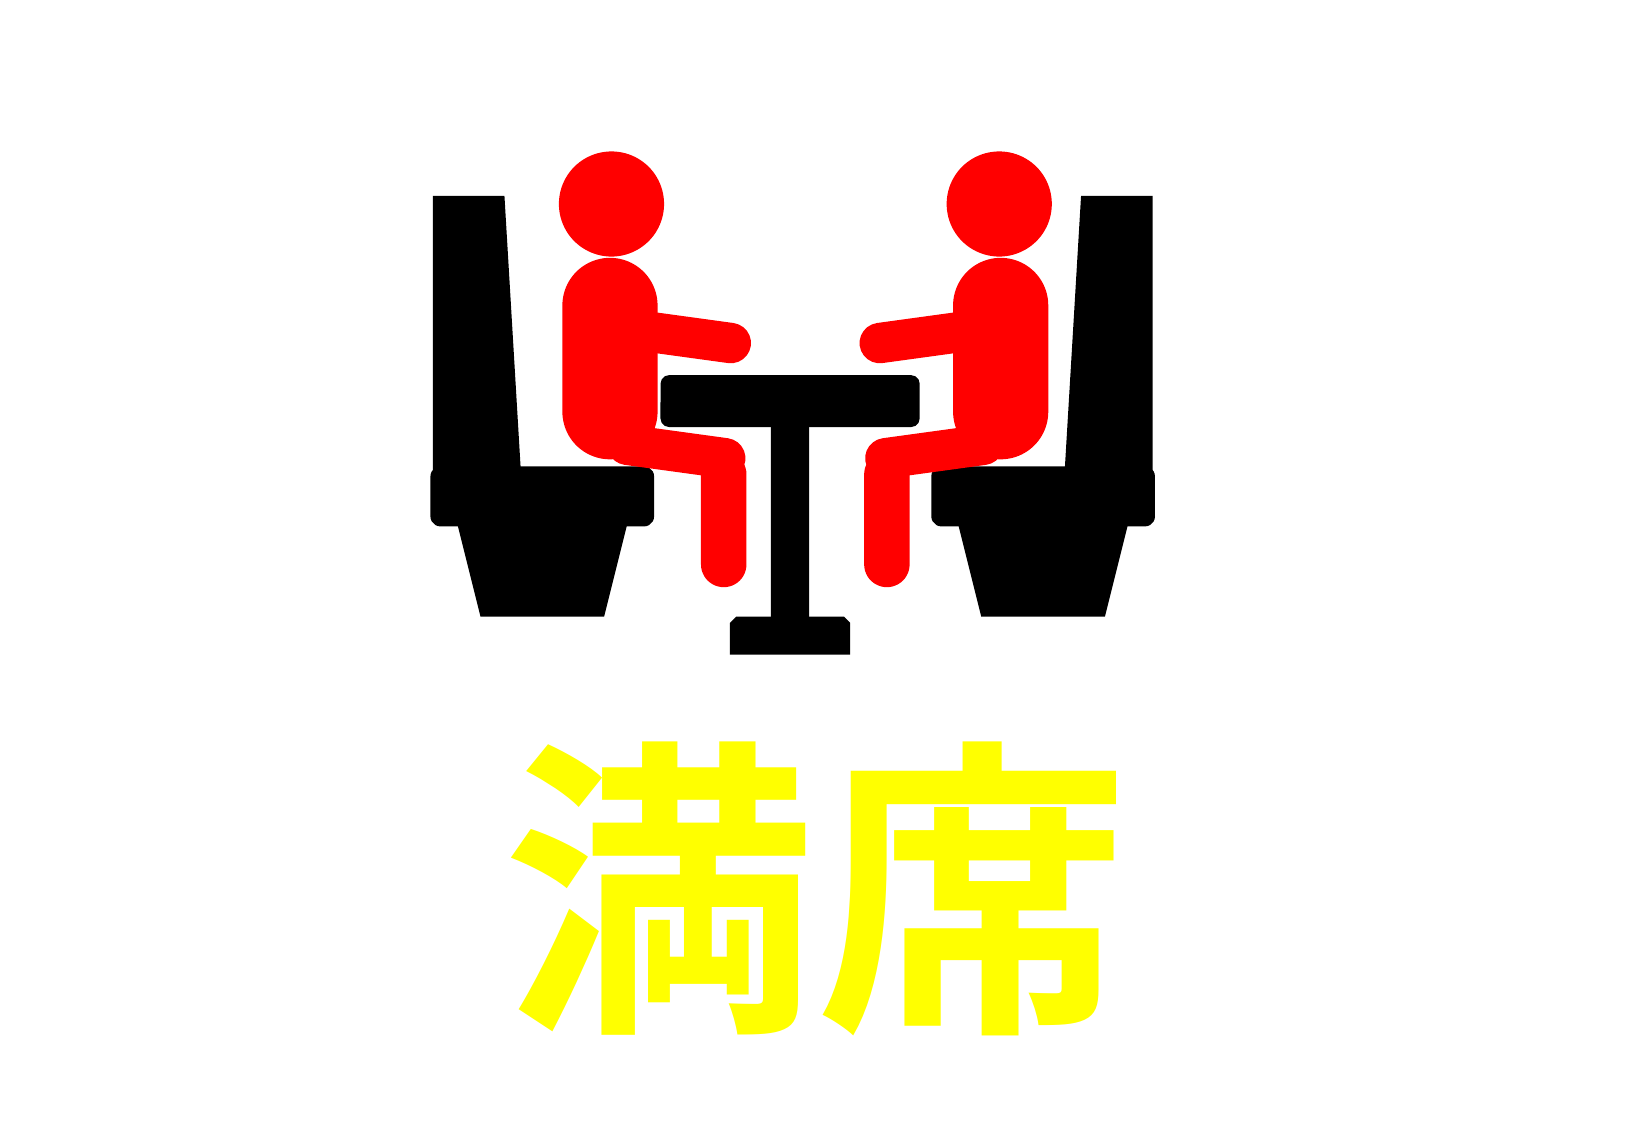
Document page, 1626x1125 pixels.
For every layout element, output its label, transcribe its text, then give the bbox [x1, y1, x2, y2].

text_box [430, 151, 1156, 655]
text_box 満席 [37, 687, 1595, 1078]
